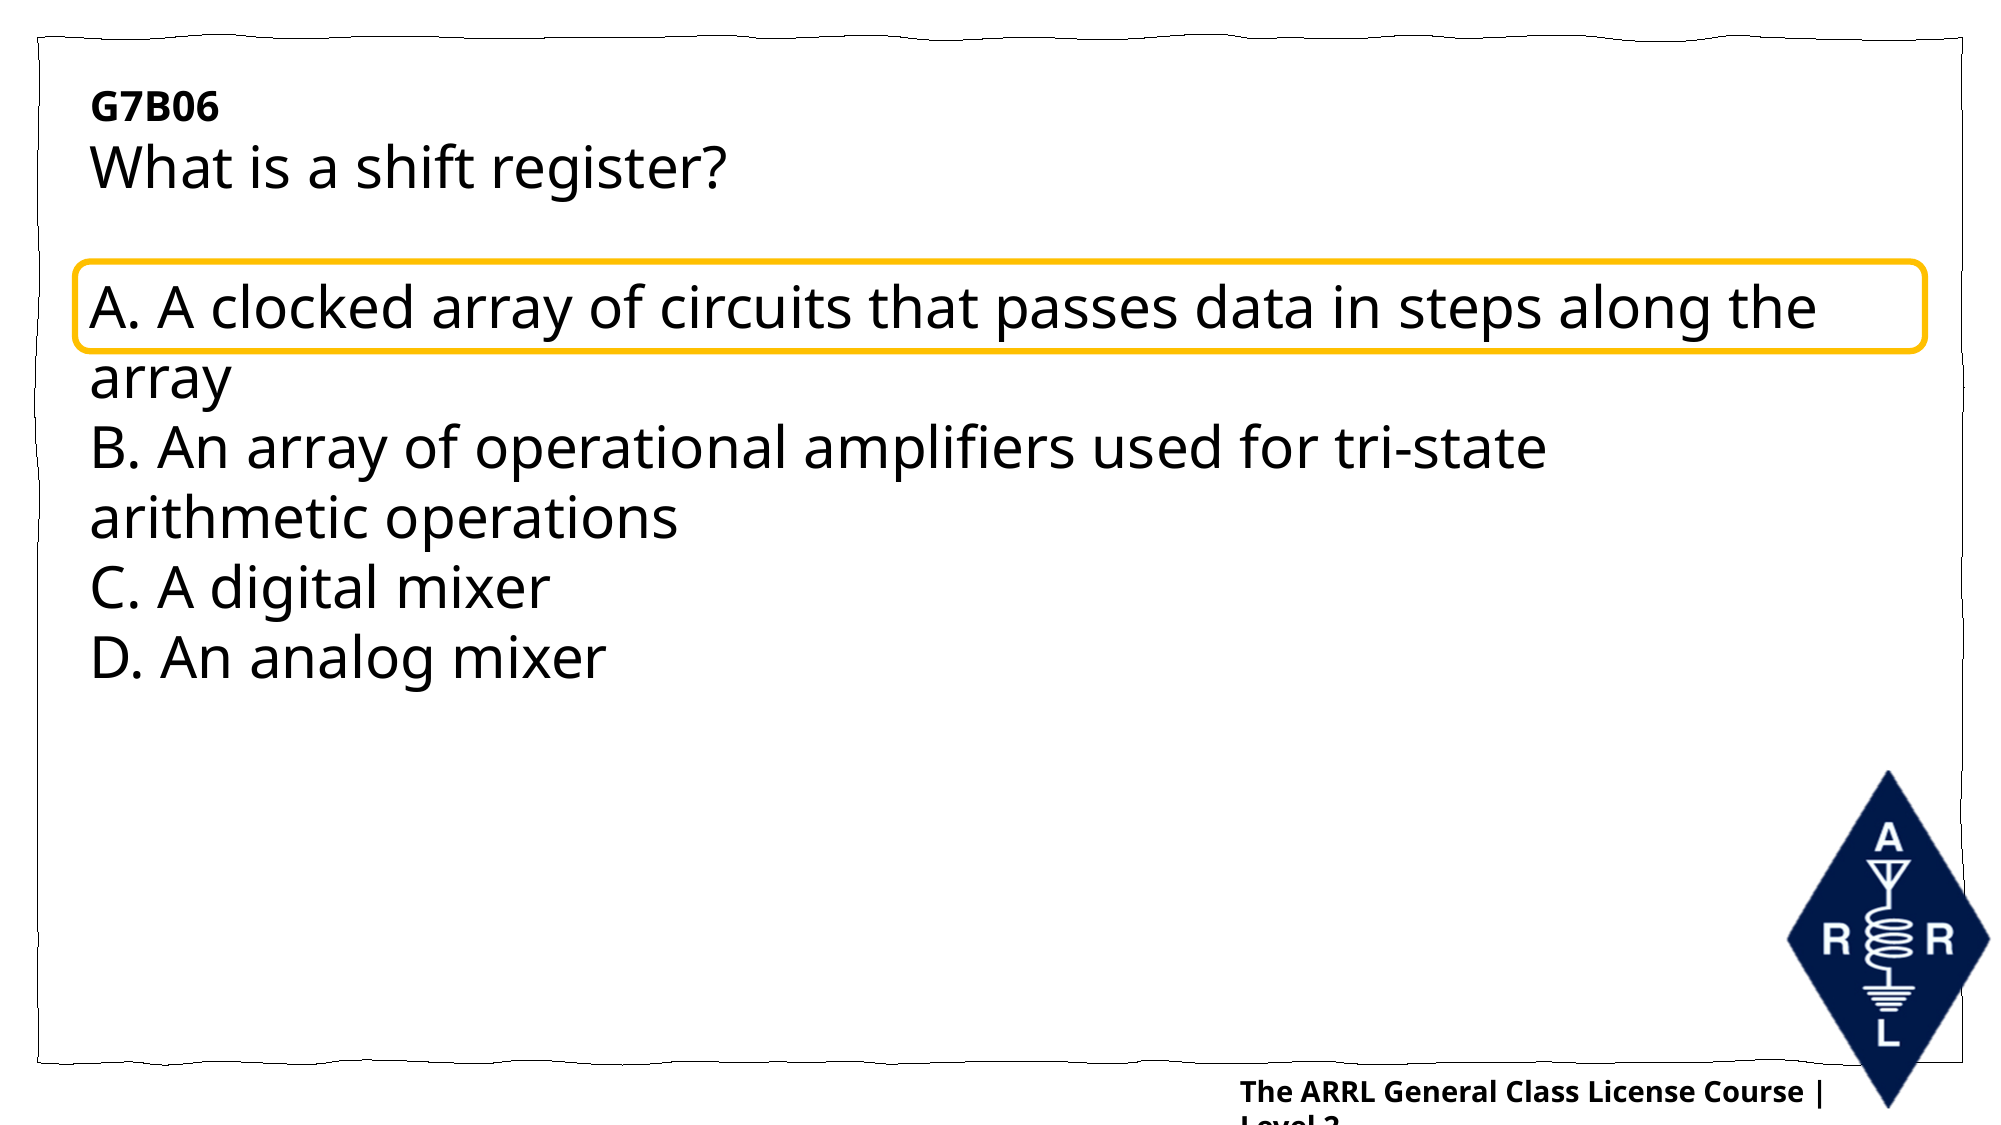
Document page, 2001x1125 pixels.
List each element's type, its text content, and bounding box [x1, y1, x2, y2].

text_box [73, 260, 1927, 353]
picture [1773, 752, 1999, 1125]
text_box G7B06 What is a shift register? A. A clocked array of circuits that passes data in steps along the array B. An array of operational amplifiers used for tri-state arithmetic operations C. A digital mixer D. An analog mixer [75, 344, 1850, 698]
text_box G7B06 What is a shift register? A. A clocked array of circuits that passes data in steps along the array B. An array of operational amplifiers used for tri-state arithmetic operations C. A digital mixer D. An analog mixer [75, 72, 1850, 268]
